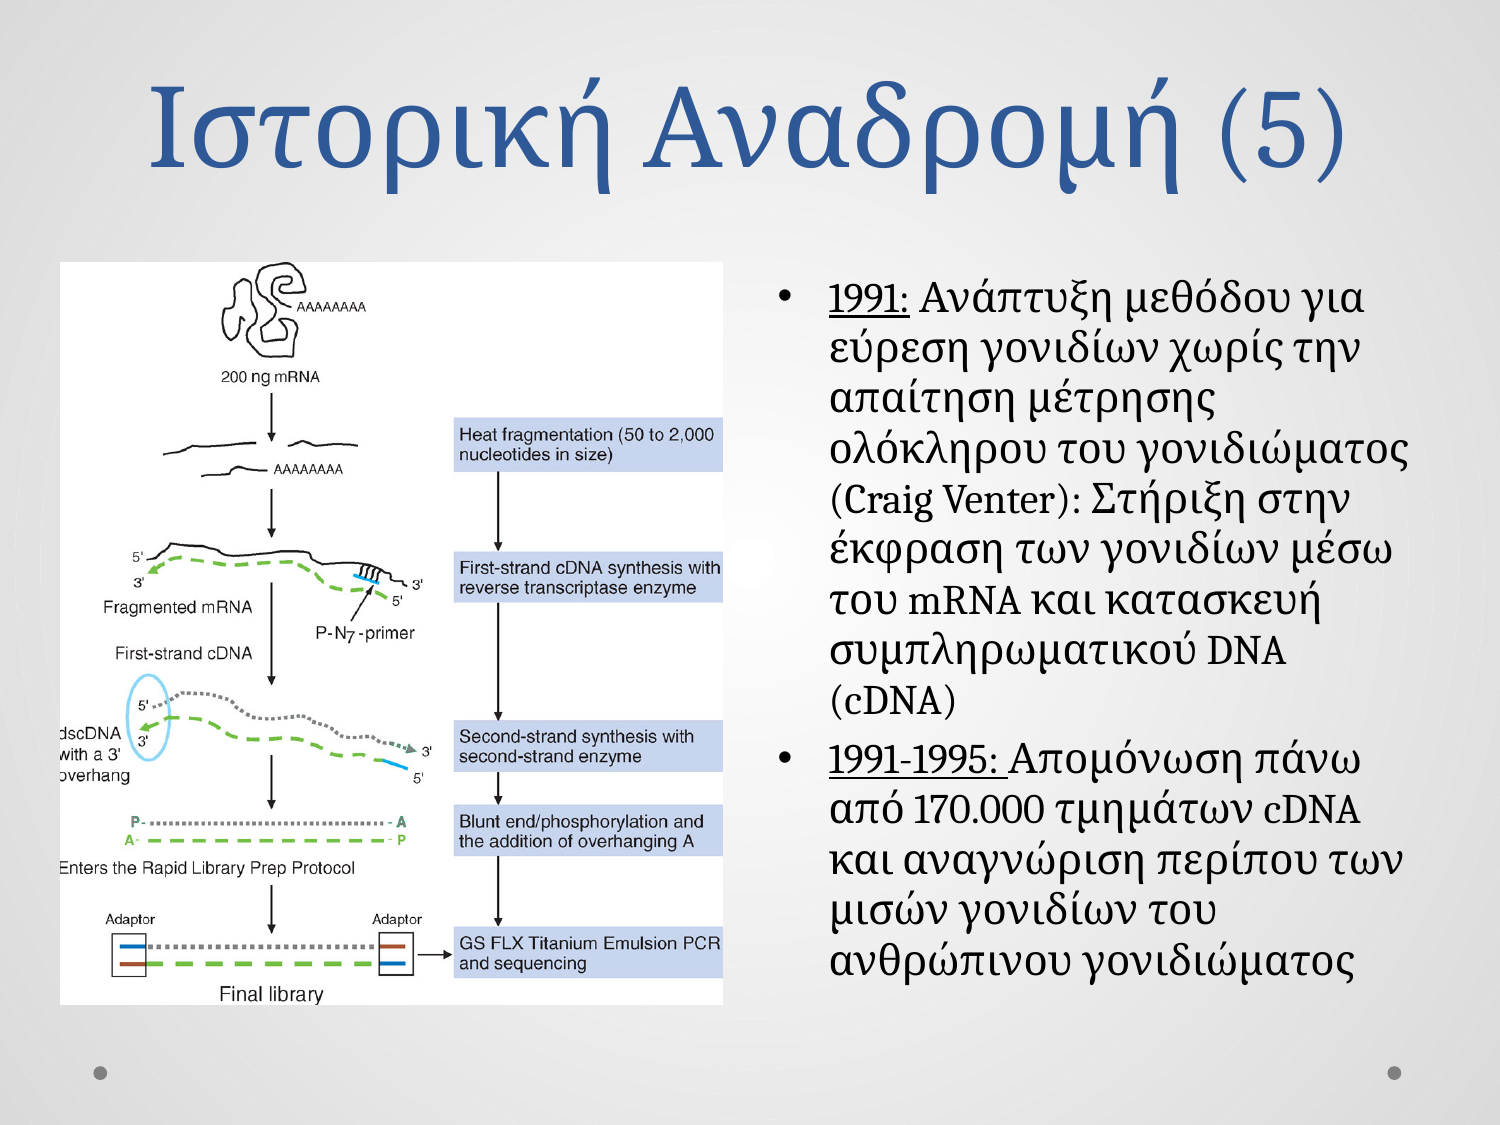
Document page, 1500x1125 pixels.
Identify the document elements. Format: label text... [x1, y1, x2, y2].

title Ιστορική Αναδρομή (5) [75, 0, 1425, 198]
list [59, 262, 724, 1006]
list 1991: Ανάπτυξη μεθόδου για εύρεση γονιδίων χωρίς την απαίτηση μέτρησης ολόκληρου του γονιδιώματος (Craig Venter): Στήριξη στην έκφραση των γονιδίων μέσω του mRNA και κατασκευή συμπληρωματικού DNA (cDNA) 1991-1995: Απομόνωση πάνω από 170.000 τμημάτων cDNA και αναγνώριση περίπου των μισών γονιδίων του ανθρώπινου γονιδιώματος [762, 262, 1425, 1005]
